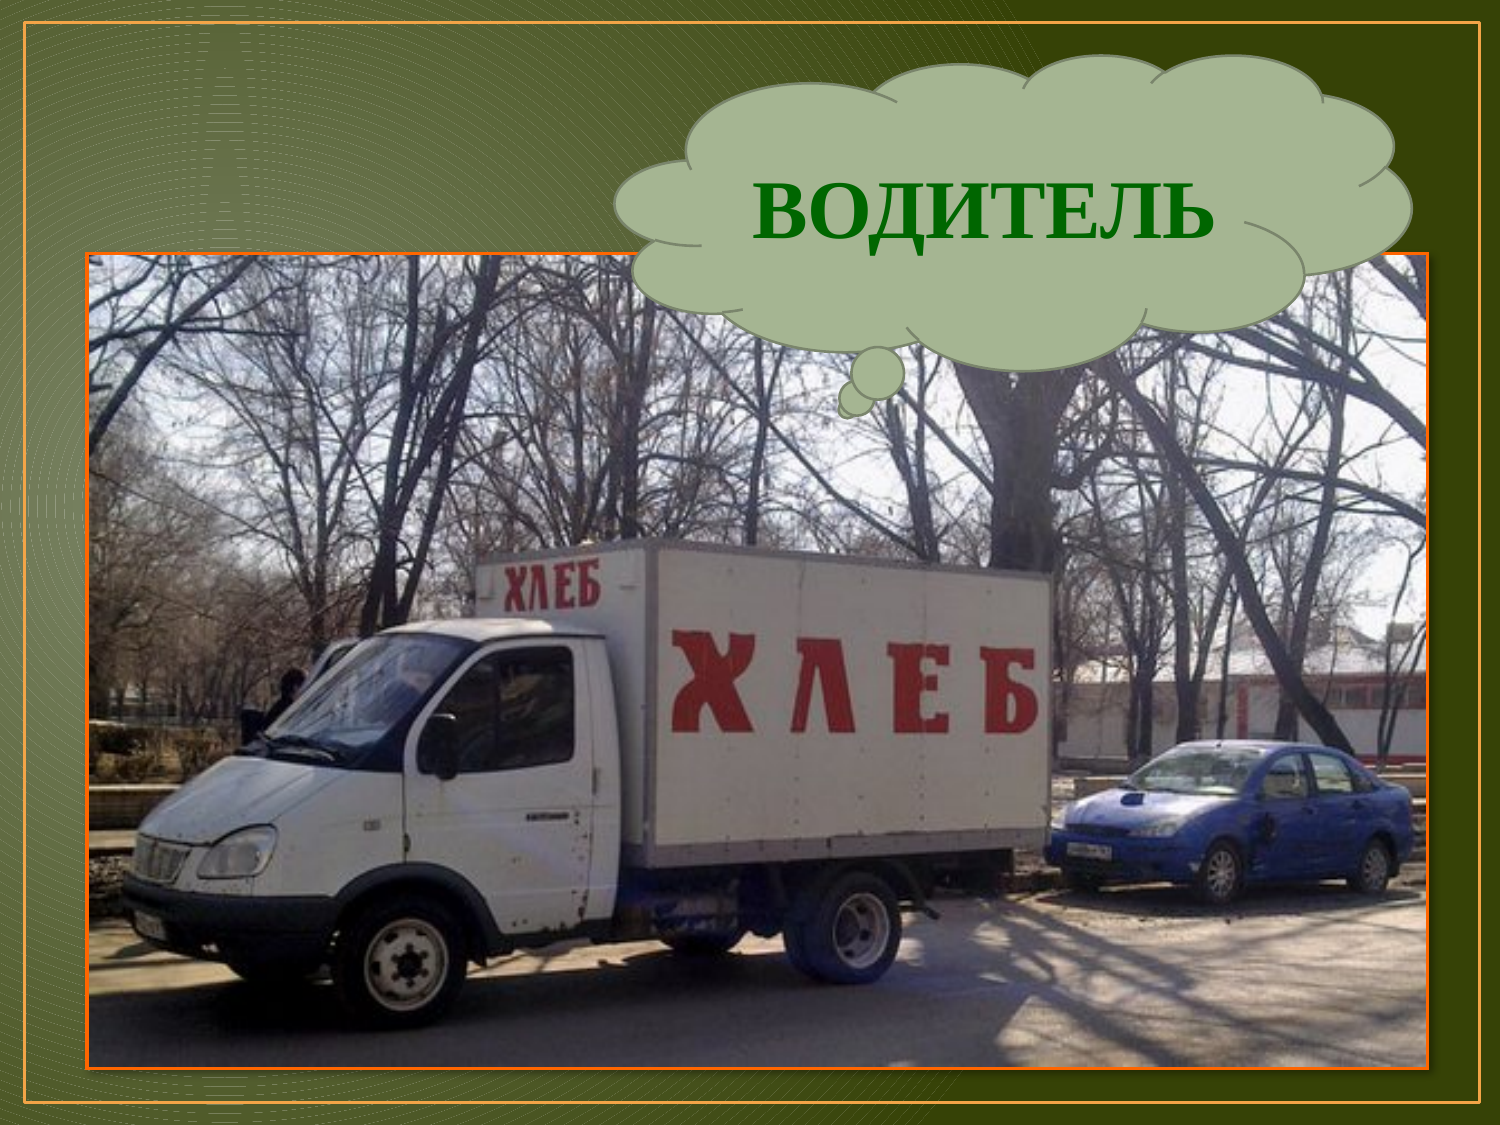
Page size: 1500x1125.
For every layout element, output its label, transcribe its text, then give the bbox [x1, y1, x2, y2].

picture [88, 255, 1427, 1067]
text_box ВОДИТЕЛЬ [613, 54, 1414, 252]
